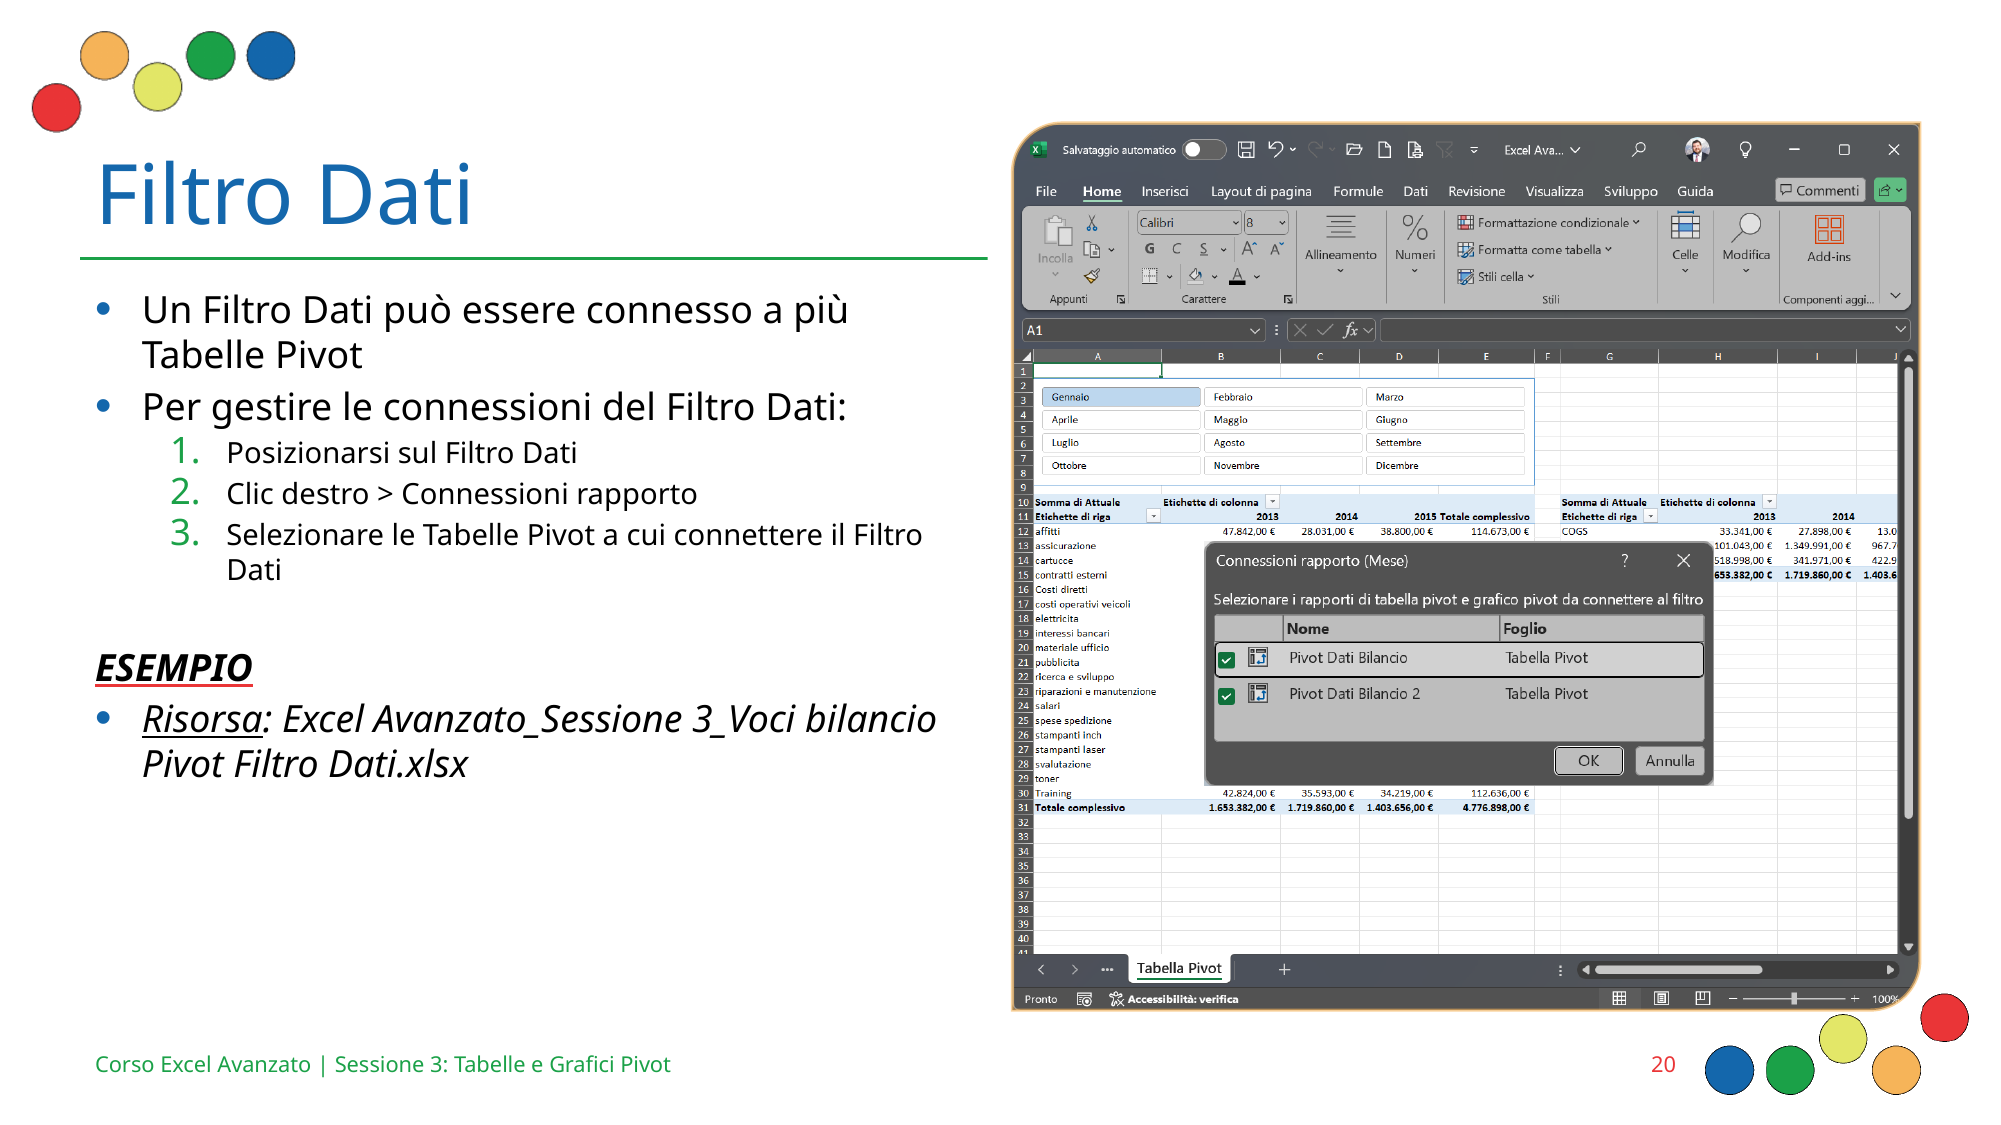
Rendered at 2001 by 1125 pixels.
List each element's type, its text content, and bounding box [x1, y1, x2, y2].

picture [1012, 122, 1971, 1096]
picture [29, 30, 295, 135]
list Un Filtro Dati può essere connesso a più Tabelle Pivot Per gestire le connessioni del Filtro Dati: Posizionarsi sul Filtro Dati Clic destro > Connessioni rapporto Selezionare le Tabelle Pivot a cui connettere il Filtro Dati ESEMPIO Risorsa: Excel Avanzato_Sessione 3_Voci bilancio Pivot Filtro Dati.xlsx [80, 278, 988, 1011]
footer Corso Excel Avanzato | Sessione 3: Tabelle e Grafici Pivot [80, 1035, 1571, 1096]
slide_number 20 [1583, 1035, 1692, 1096]
title Filtro Dati [80, 123, 988, 259]
